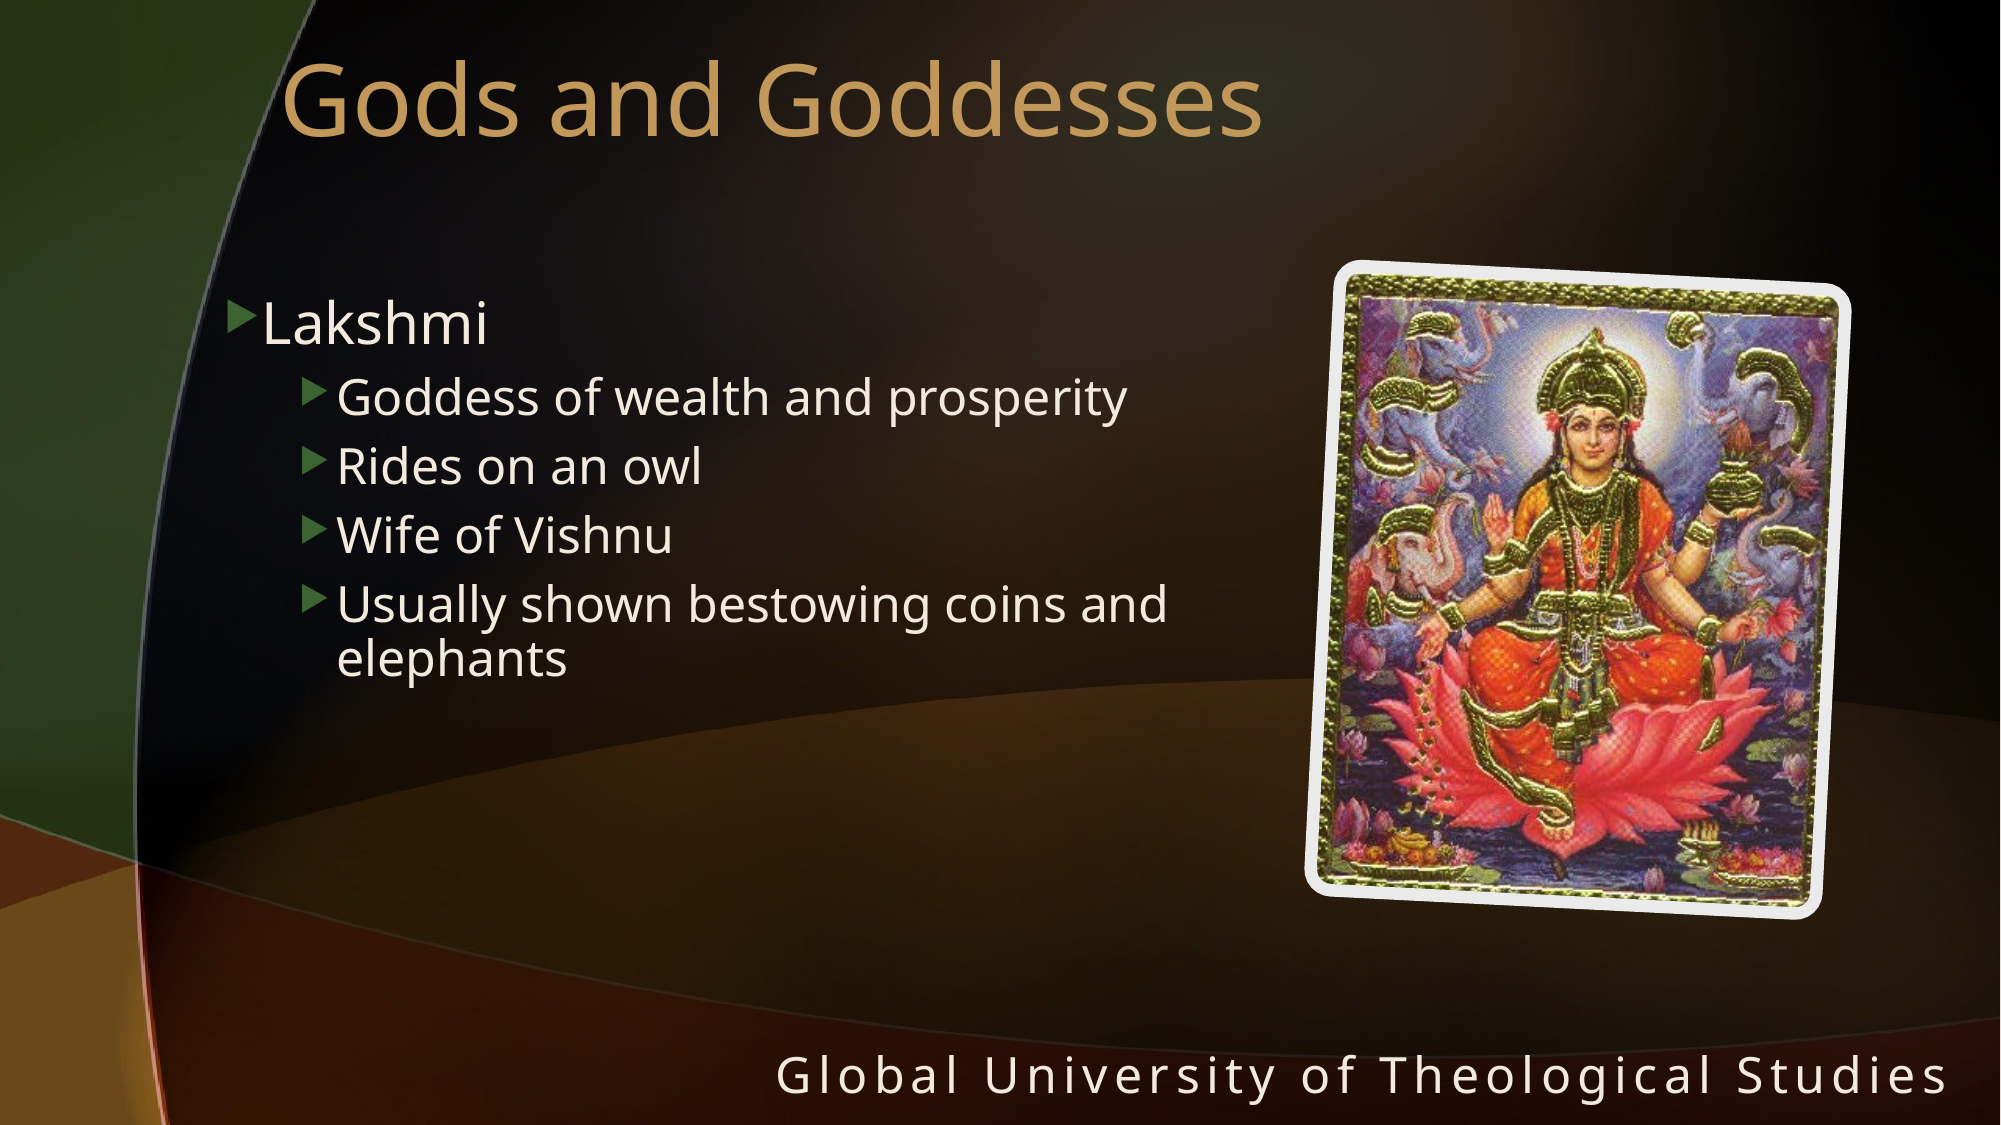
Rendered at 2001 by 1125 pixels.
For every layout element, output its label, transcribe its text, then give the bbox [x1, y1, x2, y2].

list Lakshmi Goddess of wealth and prosperity Rides on an owl Wife of Vishnu Usually shown bestowing coins and flanked by elephants [208, 199, 1956, 988]
text_box Global University of Theological Studies [760, 1042, 2000, 1124]
picture [0, 0, 2001, 1125]
title Gods and Goddesses [264, 4, 1993, 188]
